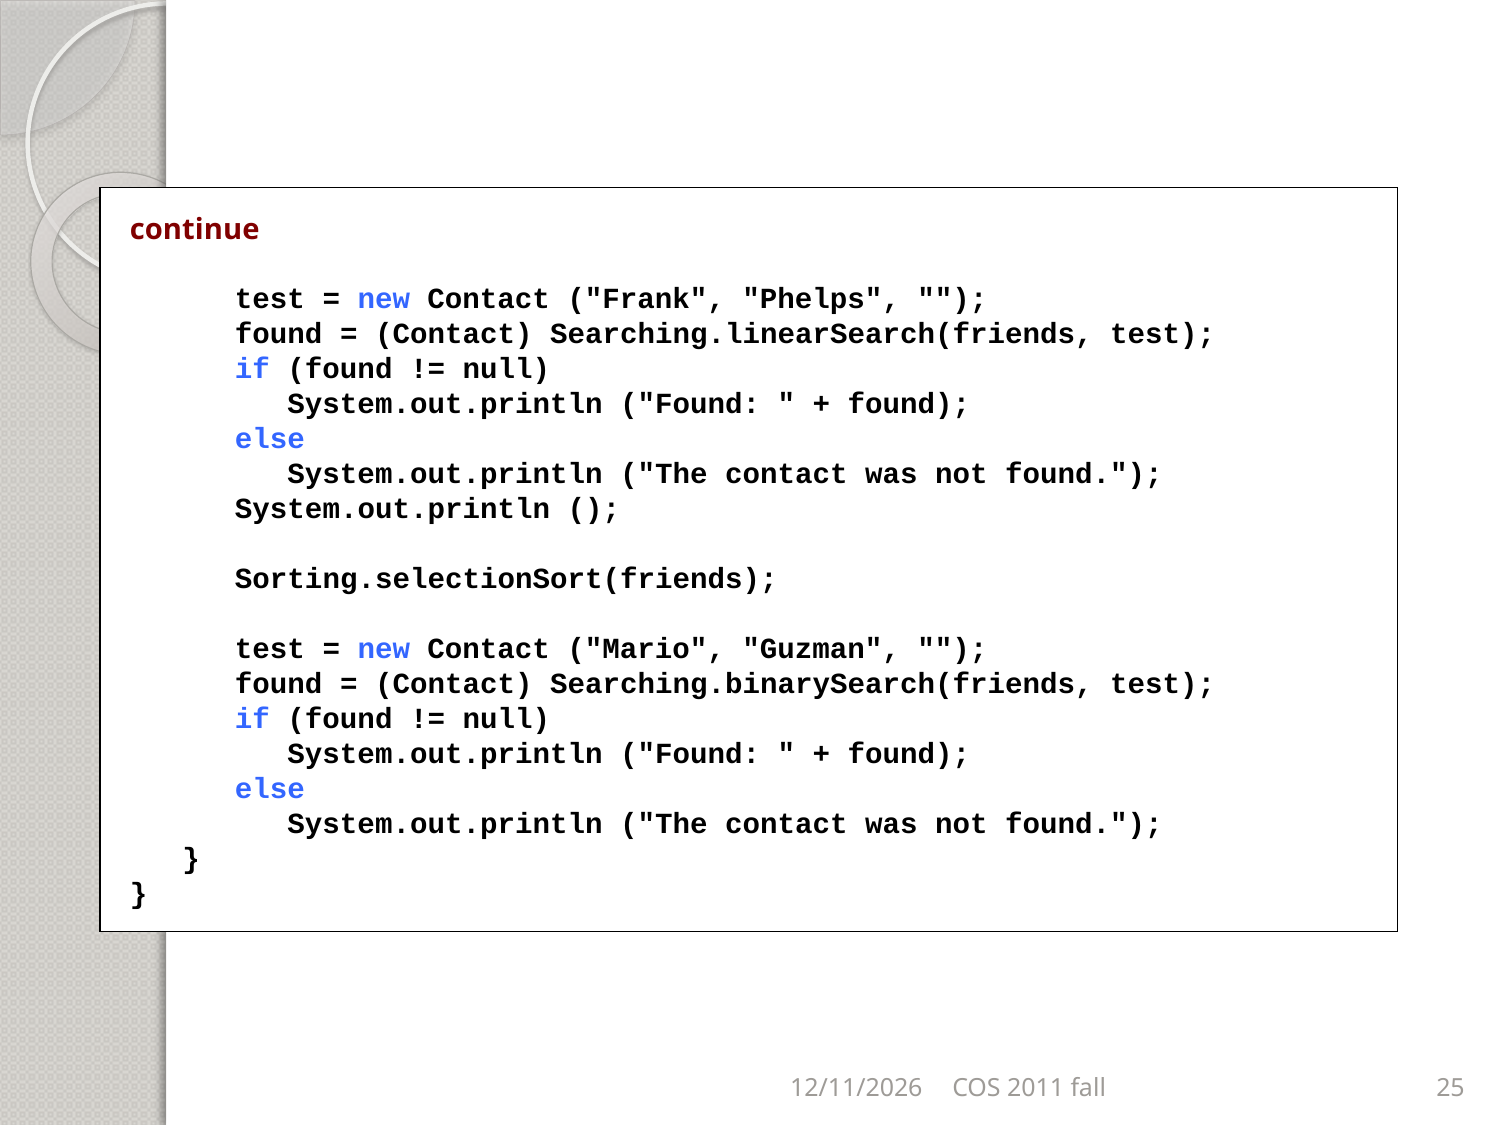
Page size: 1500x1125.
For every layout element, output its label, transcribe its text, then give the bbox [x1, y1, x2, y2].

slide_number 25 [1413, 1034, 1488, 1113]
footer COS 2011 fall [937, 1034, 1413, 1113]
text_box continue test = new Contact ("Frank", "Phelps", ""); found = (Contact) Searching.linearSearch(friends, test); if (found != null) System.out.println ("Found: " + found); else System.out.println ("The contact was not found."); System.out.println (); Sorting.selectionSort(friends); test = new Contact ("Mario", "Guzman", ""); found = (Contact) Searching.binarySearch(friends, test); if (found != null) System.out.println ("Found: " + found); else System.out.println ("The contact was not found."); } } [99, 187, 1398, 932]
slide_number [587, 1034, 937, 1113]
